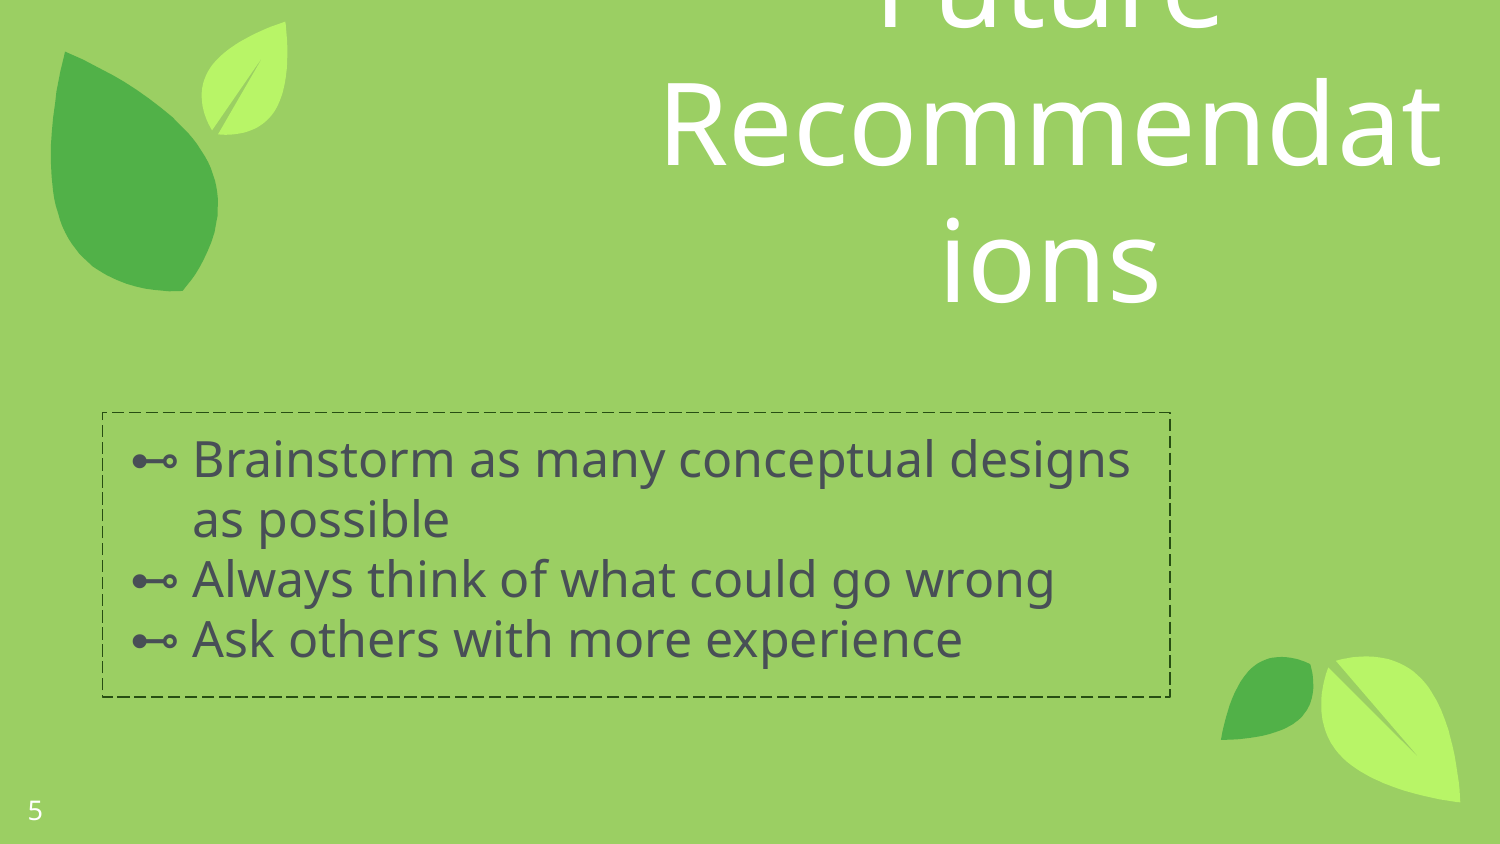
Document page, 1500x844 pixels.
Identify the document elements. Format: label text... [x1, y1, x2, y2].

slide_number ‹#› [12, 779, 103, 844]
title Future Recommendations [630, 56, 1471, 341]
subtitle Brainstorm as many conceptual designs as possible Always think of what could go wrong Ask others with more experience [102, 412, 1170, 698]
